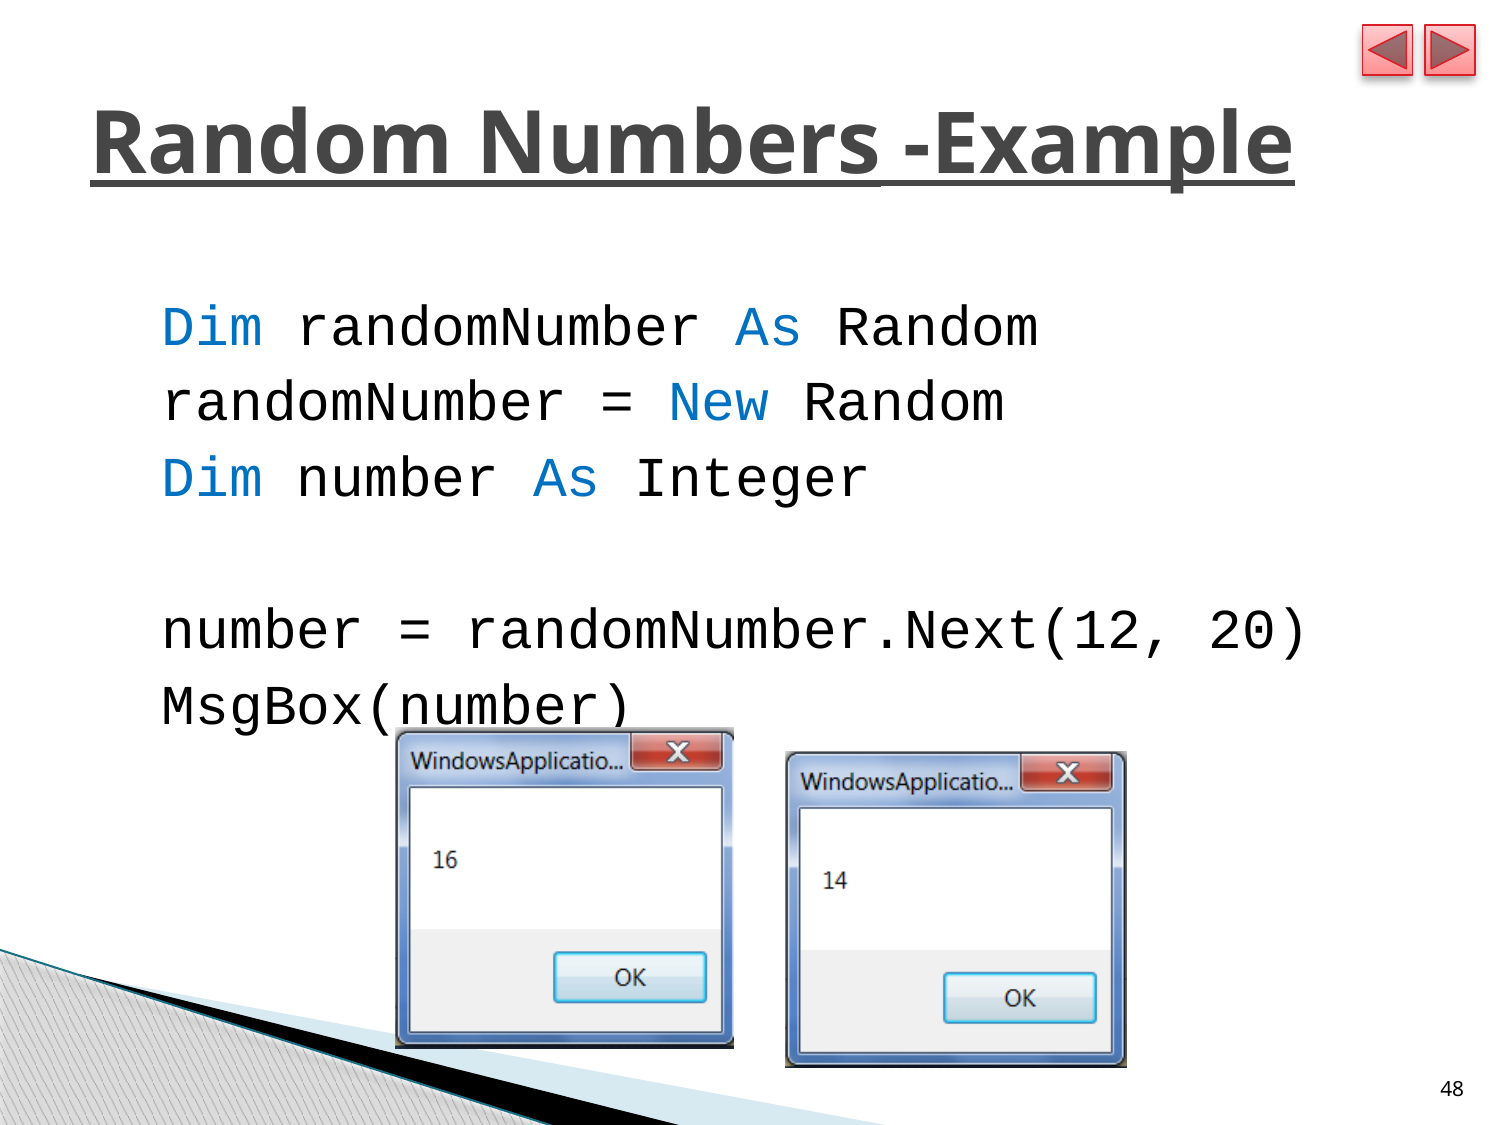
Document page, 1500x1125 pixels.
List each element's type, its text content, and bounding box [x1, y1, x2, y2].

title Random Numbers -Example [75, 45, 1425, 233]
picture [395, 727, 734, 1049]
picture [785, 751, 1127, 1068]
list Dim randomNumber As Random randomNumber = New Random Dim number As Integer number = randomNumber.Next(12, 20) MsgBox(number) [128, 281, 1442, 982]
slide_number 48 [1418, 1051, 1479, 1112]
